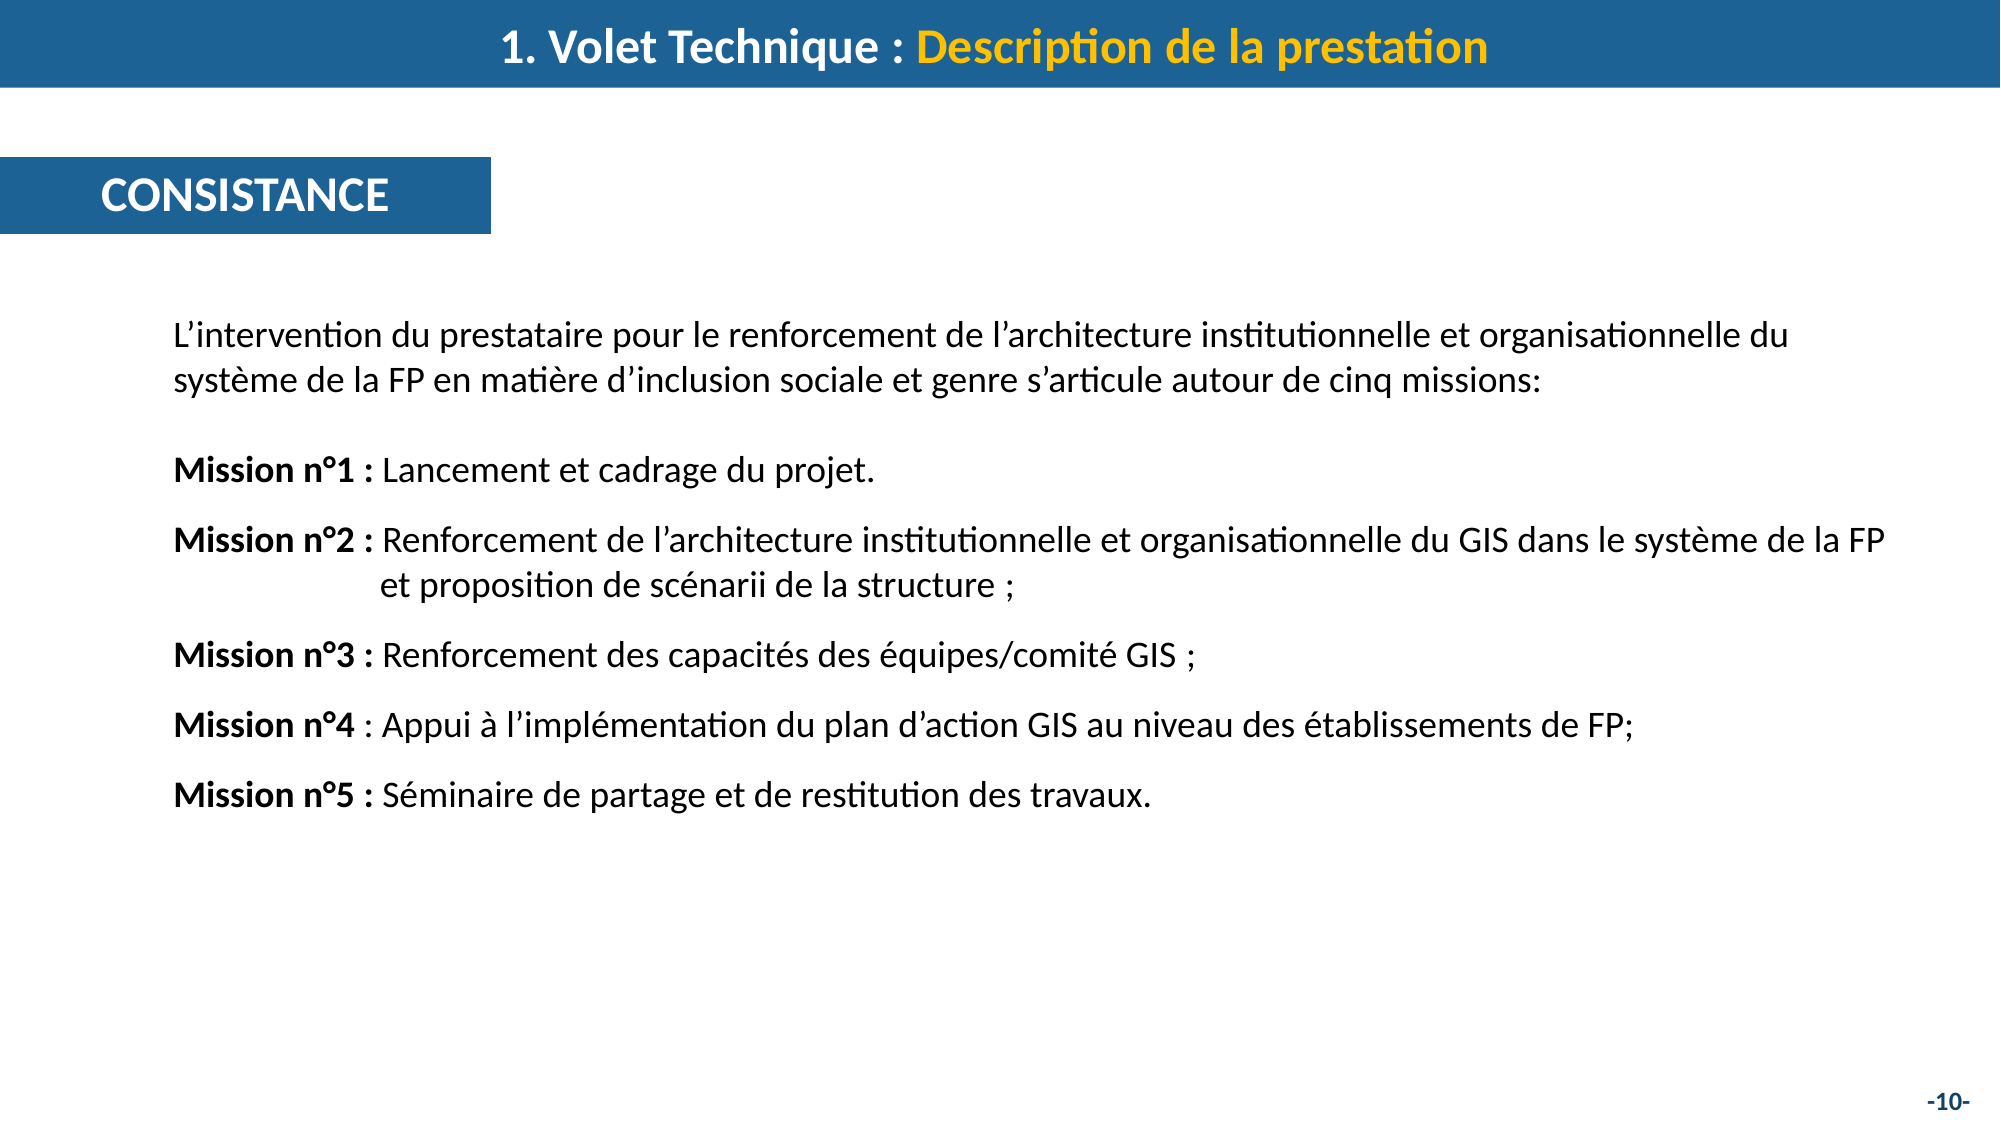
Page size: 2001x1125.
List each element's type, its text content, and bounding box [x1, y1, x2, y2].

text_box L’intervention du prestataire pour le renforcement de l’architecture institutionnelle et organisationnelle du système de la FP en matière d’inclusion sociale et genre s’articule autour de cinq missions: Mission n°1 : Lancement et cadrage du projet. Mission n°2 : Renforcement de l’architecture institutionnelle et organisationnelle du GIS dans le système de la FP et proposition de scénarii de la structure ; Mission n°3 : Renforcement des capacités des équipes/comité GIS ; Mission n°4 : Appui à l’implémentation du plan d’action GIS au niveau des établissements de FP; Mission n°5 : Séminaire de partage et de restitution des travaux. [158, 303, 1904, 823]
text_box CONSISTANCE [0, 157, 491, 234]
slide_number -10- [1510, 1083, 1971, 1116]
text_box 1. Volet Technique : Description de la prestation [0, 0, 2000, 90]
